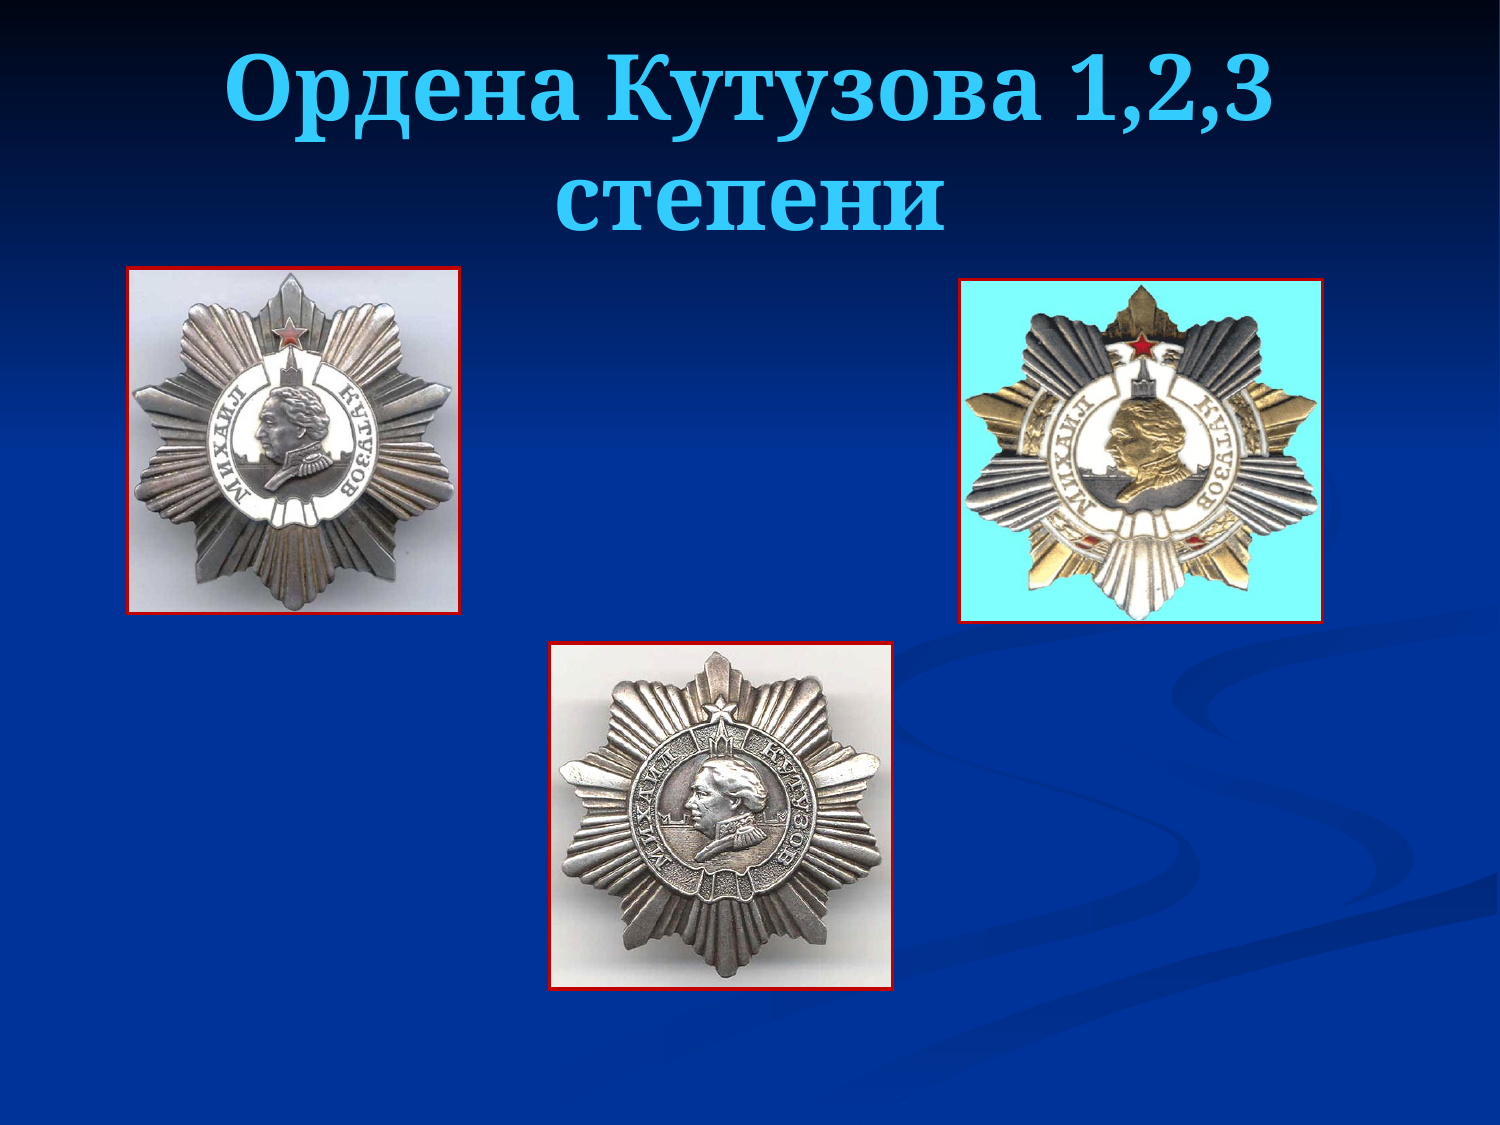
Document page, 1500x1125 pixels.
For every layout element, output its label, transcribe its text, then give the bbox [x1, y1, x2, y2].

picture [550, 644, 891, 988]
picture [128, 269, 458, 613]
title Ордена Кутузова 1,2,3 степени [74, 44, 1426, 233]
picture [960, 281, 1321, 622]
